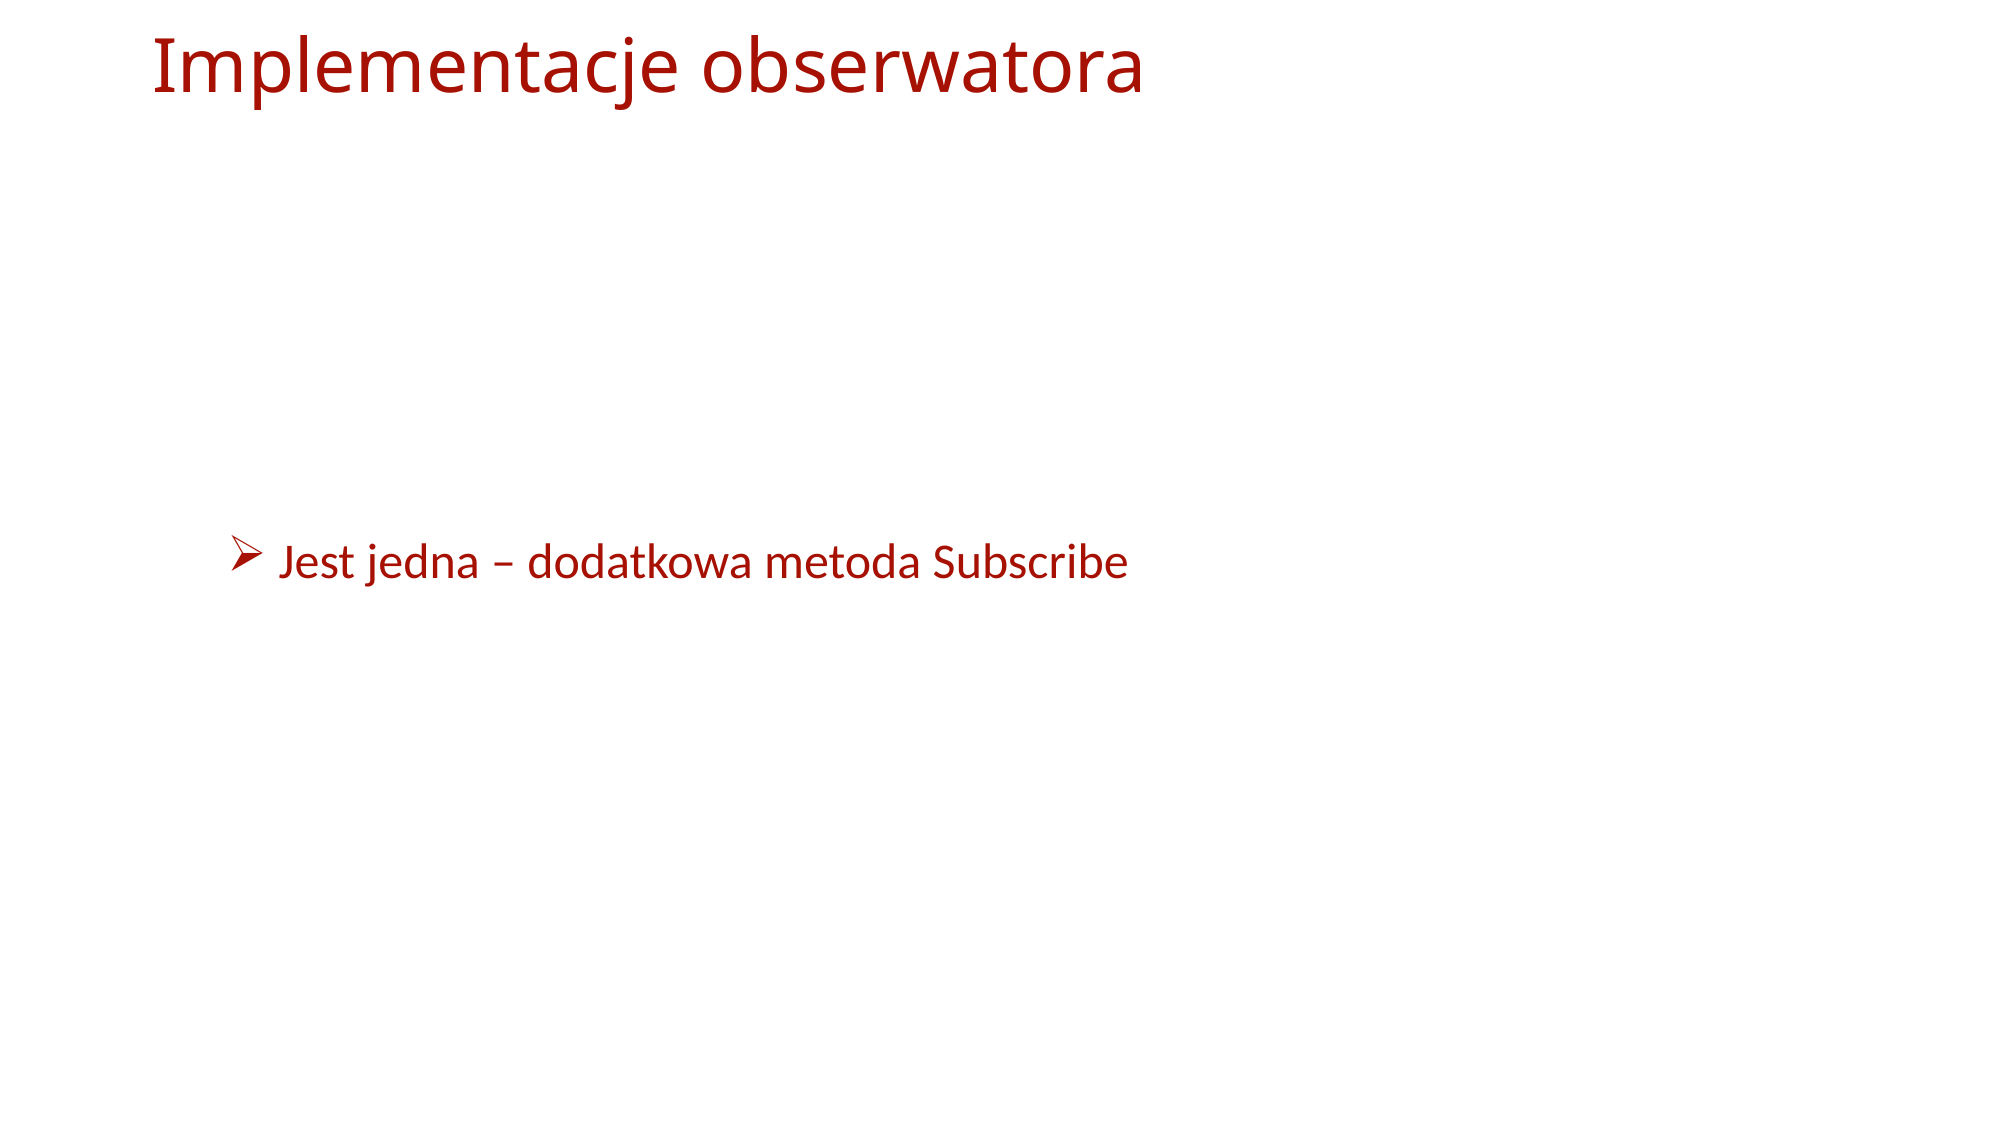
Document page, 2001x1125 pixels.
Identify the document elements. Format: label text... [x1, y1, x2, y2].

title Implementacje obserwatora [137, 3, 1863, 135]
list Jest jedna – dodatkowa metoda Subscribe [137, 205, 1863, 920]
